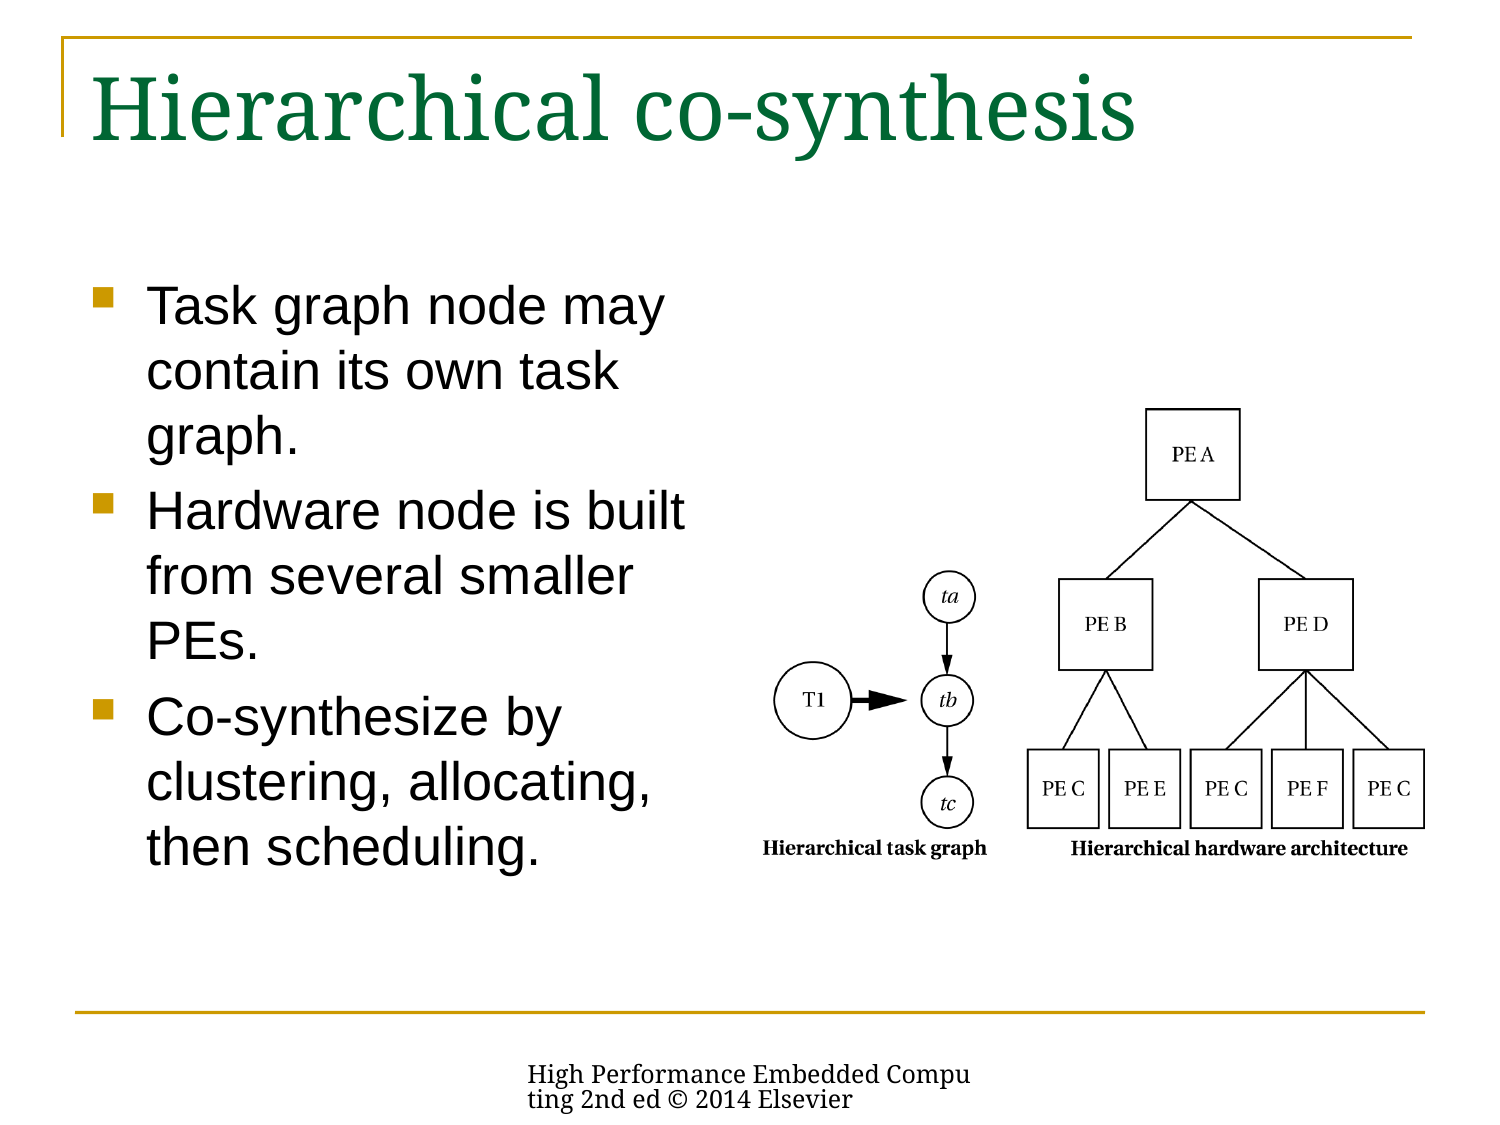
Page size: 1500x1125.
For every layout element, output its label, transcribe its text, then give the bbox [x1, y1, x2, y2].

title Hierarchical co-synthesis [75, 45, 1425, 233]
list Task graph node may contain its own task graph. Hardware node is built from several smaller PEs. Co-synthesize by clustering, allocating, then scheduling. [75, 262, 738, 1006]
footer High Performance Embedded Computing 2nd ed © 2014 Elsevier [512, 1025, 988, 1100]
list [762, 408, 1426, 860]
